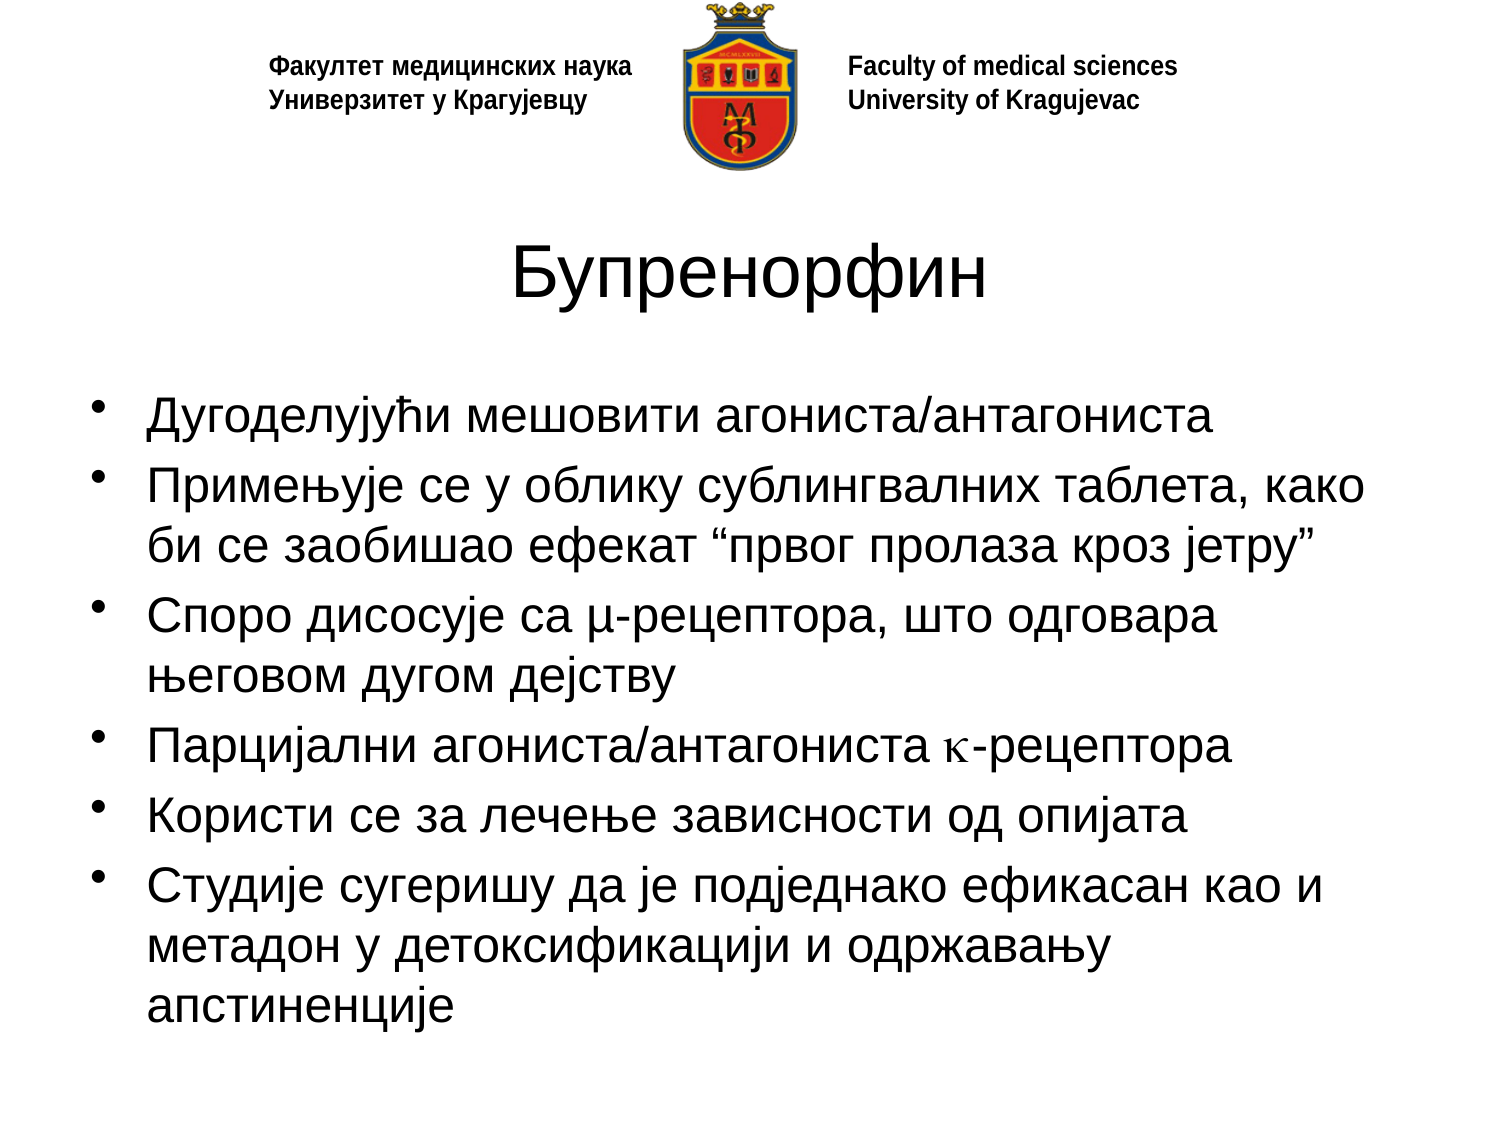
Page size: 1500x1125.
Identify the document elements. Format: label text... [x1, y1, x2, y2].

list Дугоделујући мешовити агониста/антагониста Примењује се у облику сублингвалних таблета, како би се заобишао ефекат “првог пролаза кроз јетру” Споро дисосује са µ-рецептора, што одговара његовом дугом дејству Парцијални агониста/антагониста -рецептора Користи се за лечење зависности од опијата Студије сугеришу да је подједнако ефикасан као и метадон у детоксификацији и одржавању апстиненције [74, 374, 1426, 1118]
title Бупренорфин [74, 173, 1426, 362]
